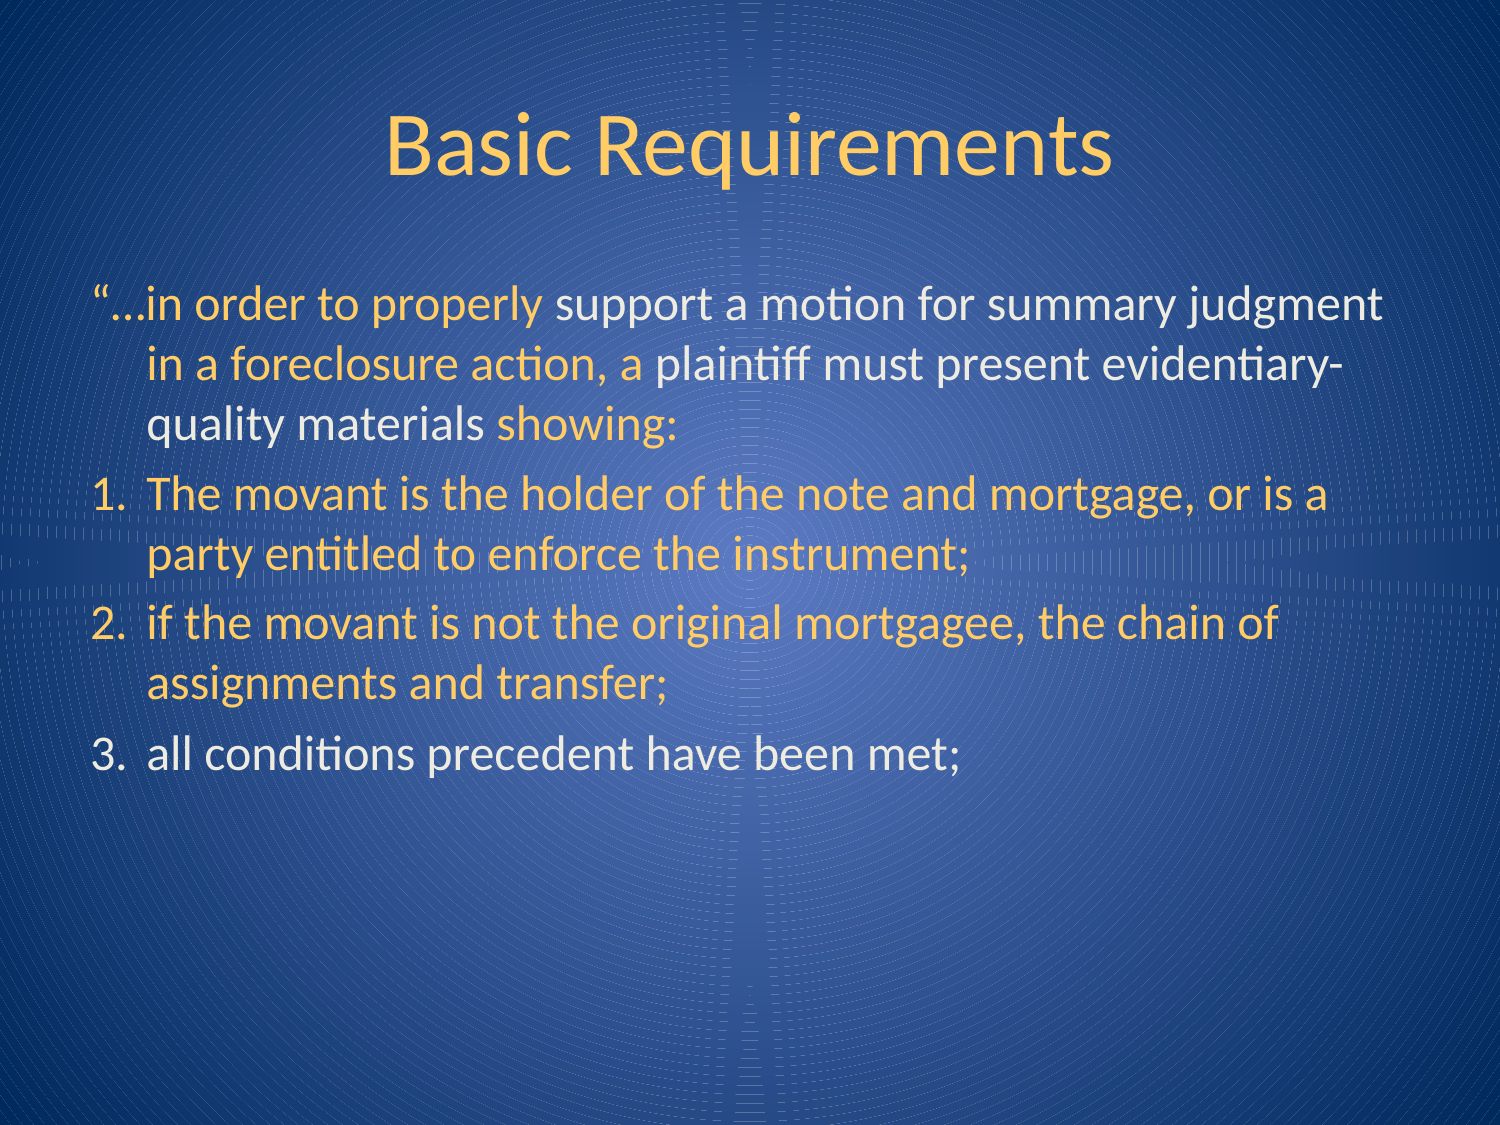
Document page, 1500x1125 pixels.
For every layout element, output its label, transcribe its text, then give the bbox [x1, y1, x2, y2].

list “…in order to properly support a motion for summary judgment in a foreclosure action, a plaintiff must present evidentiary-quality materials showing: The movant is the holder of the note and mortgage, or is a party entitled to enforce the instrument; if the movant is not the original mortgagee, the chain of assignments and transfer; all conditions precedent have been met; [75, 262, 1425, 1005]
title Basic Requirements [75, 45, 1425, 233]
